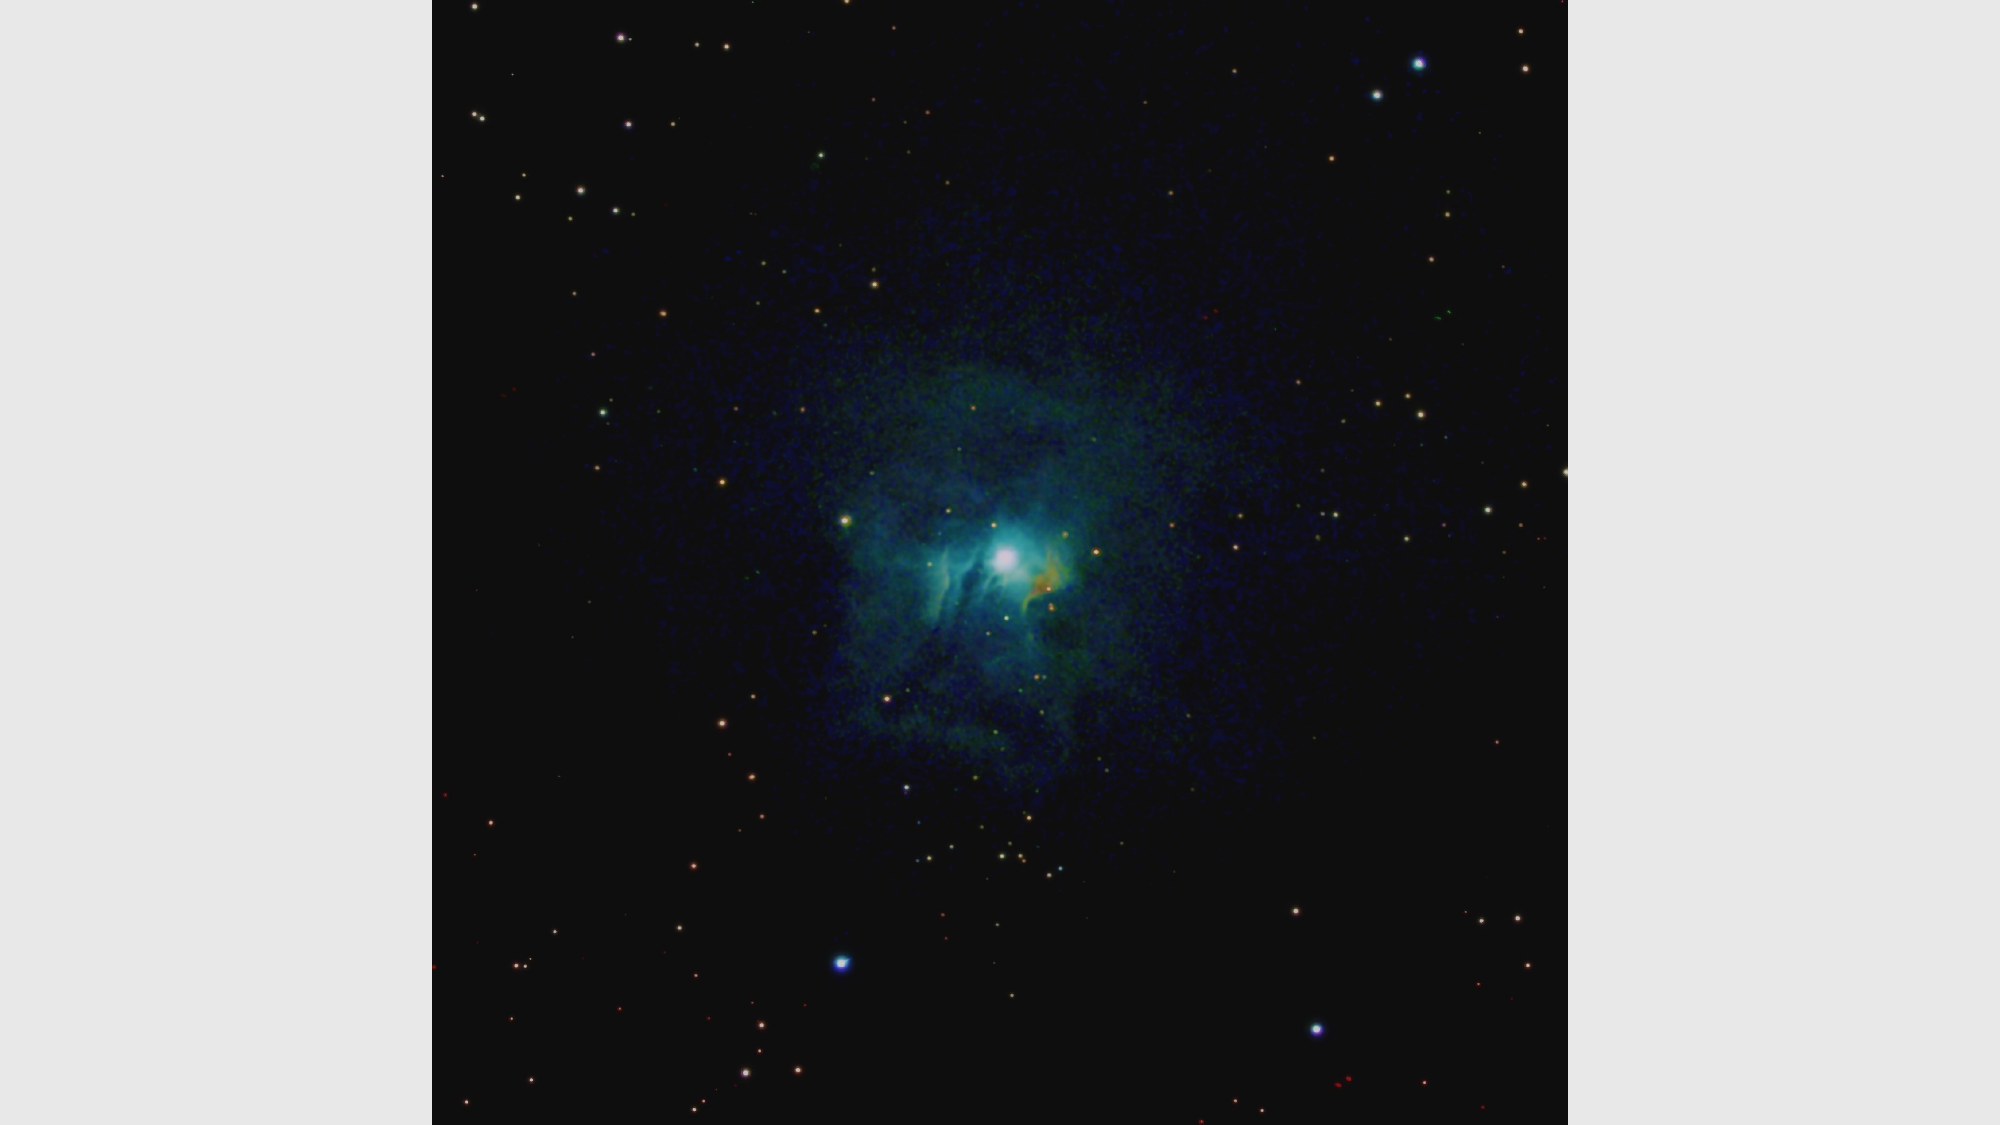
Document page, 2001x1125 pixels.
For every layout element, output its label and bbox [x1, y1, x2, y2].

picture [432, 0, 1568, 1125]
